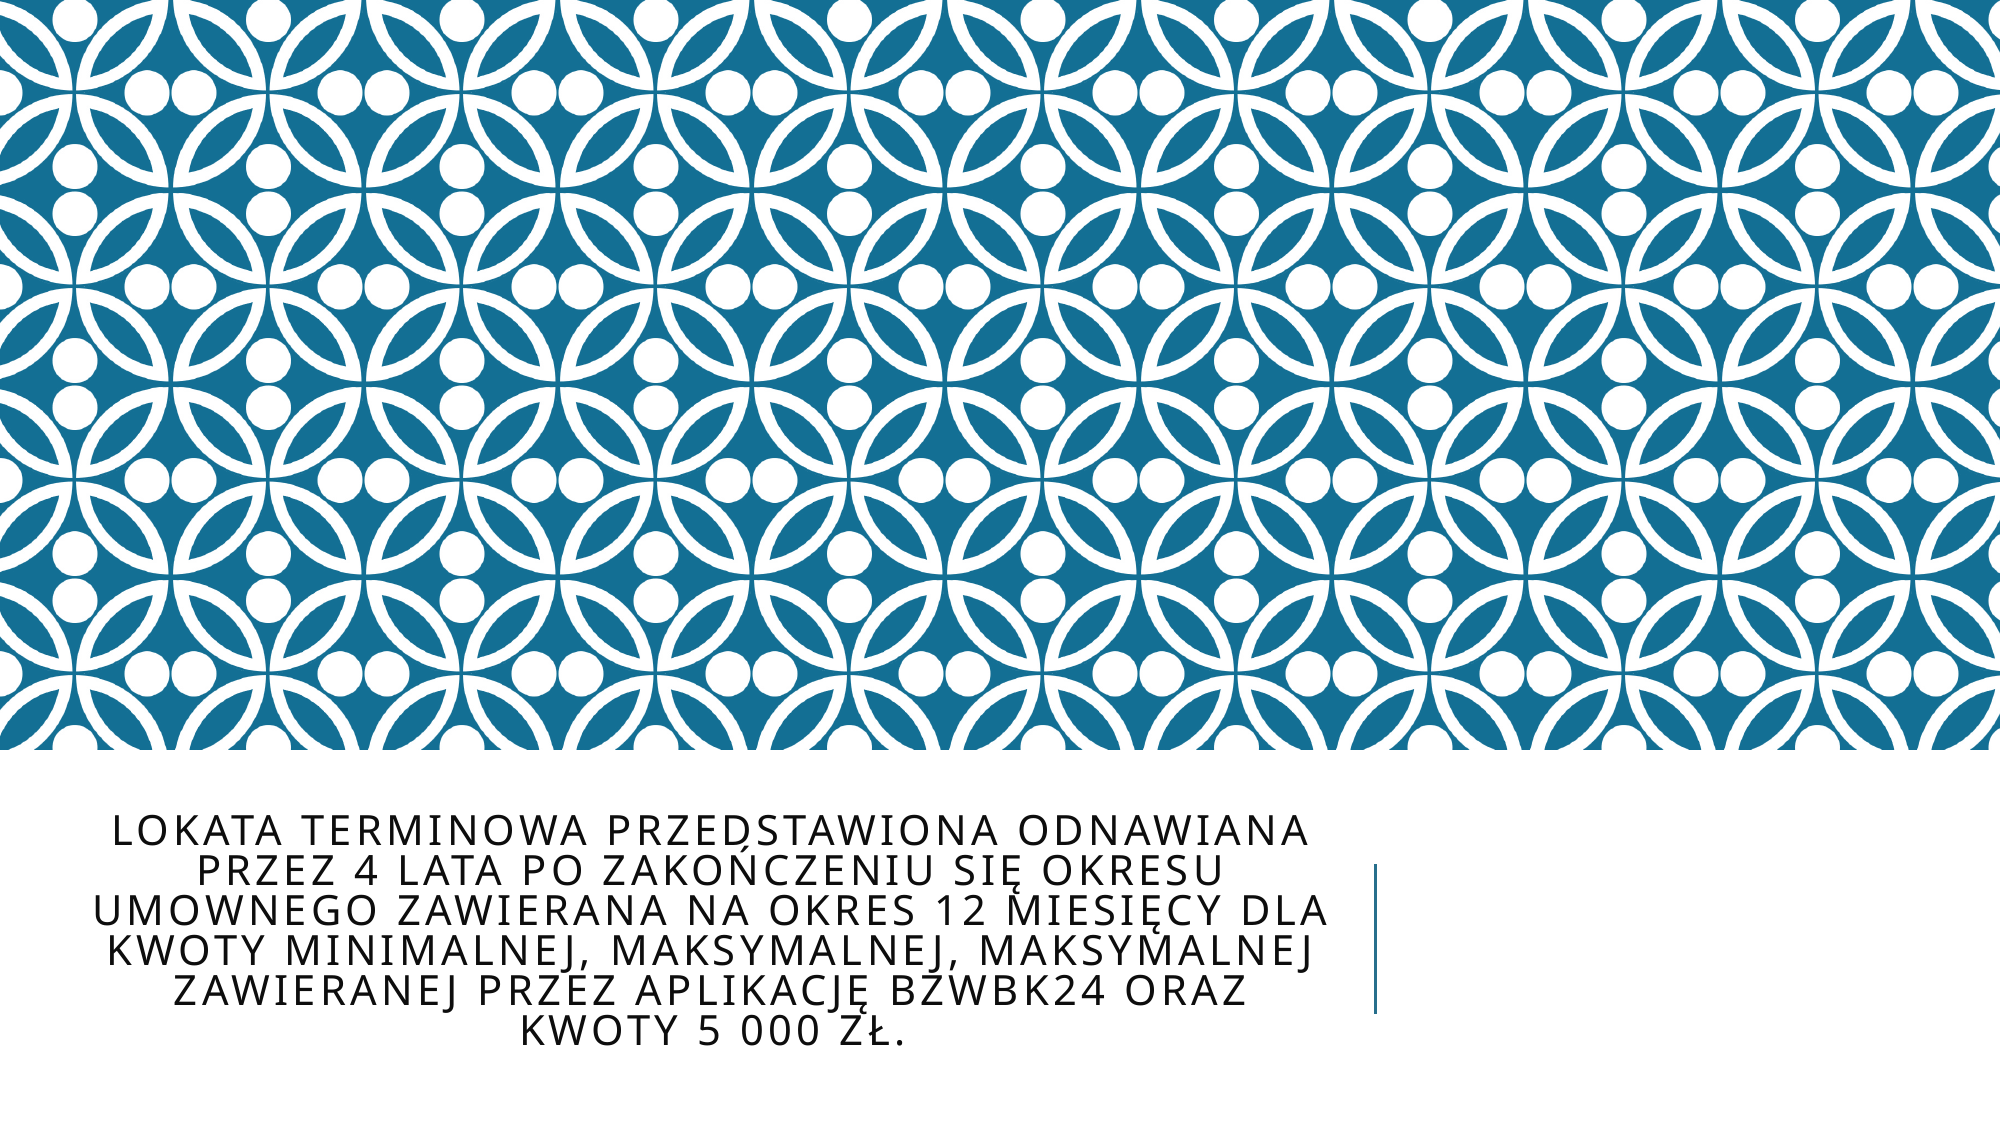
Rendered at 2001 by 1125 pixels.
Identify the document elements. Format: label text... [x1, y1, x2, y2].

title Lokata terminowa przedstawiona odnawiana przez 4 lata po zakończeniu się okresu umownego zawierana na okres 12 miesięcy dla kwoty minimalnej, maksymalnej, maksymalnej zawieranej przez aplikację BZWBK24 oraz kwoty 5 000 zł. [75, 813, 1350, 1054]
